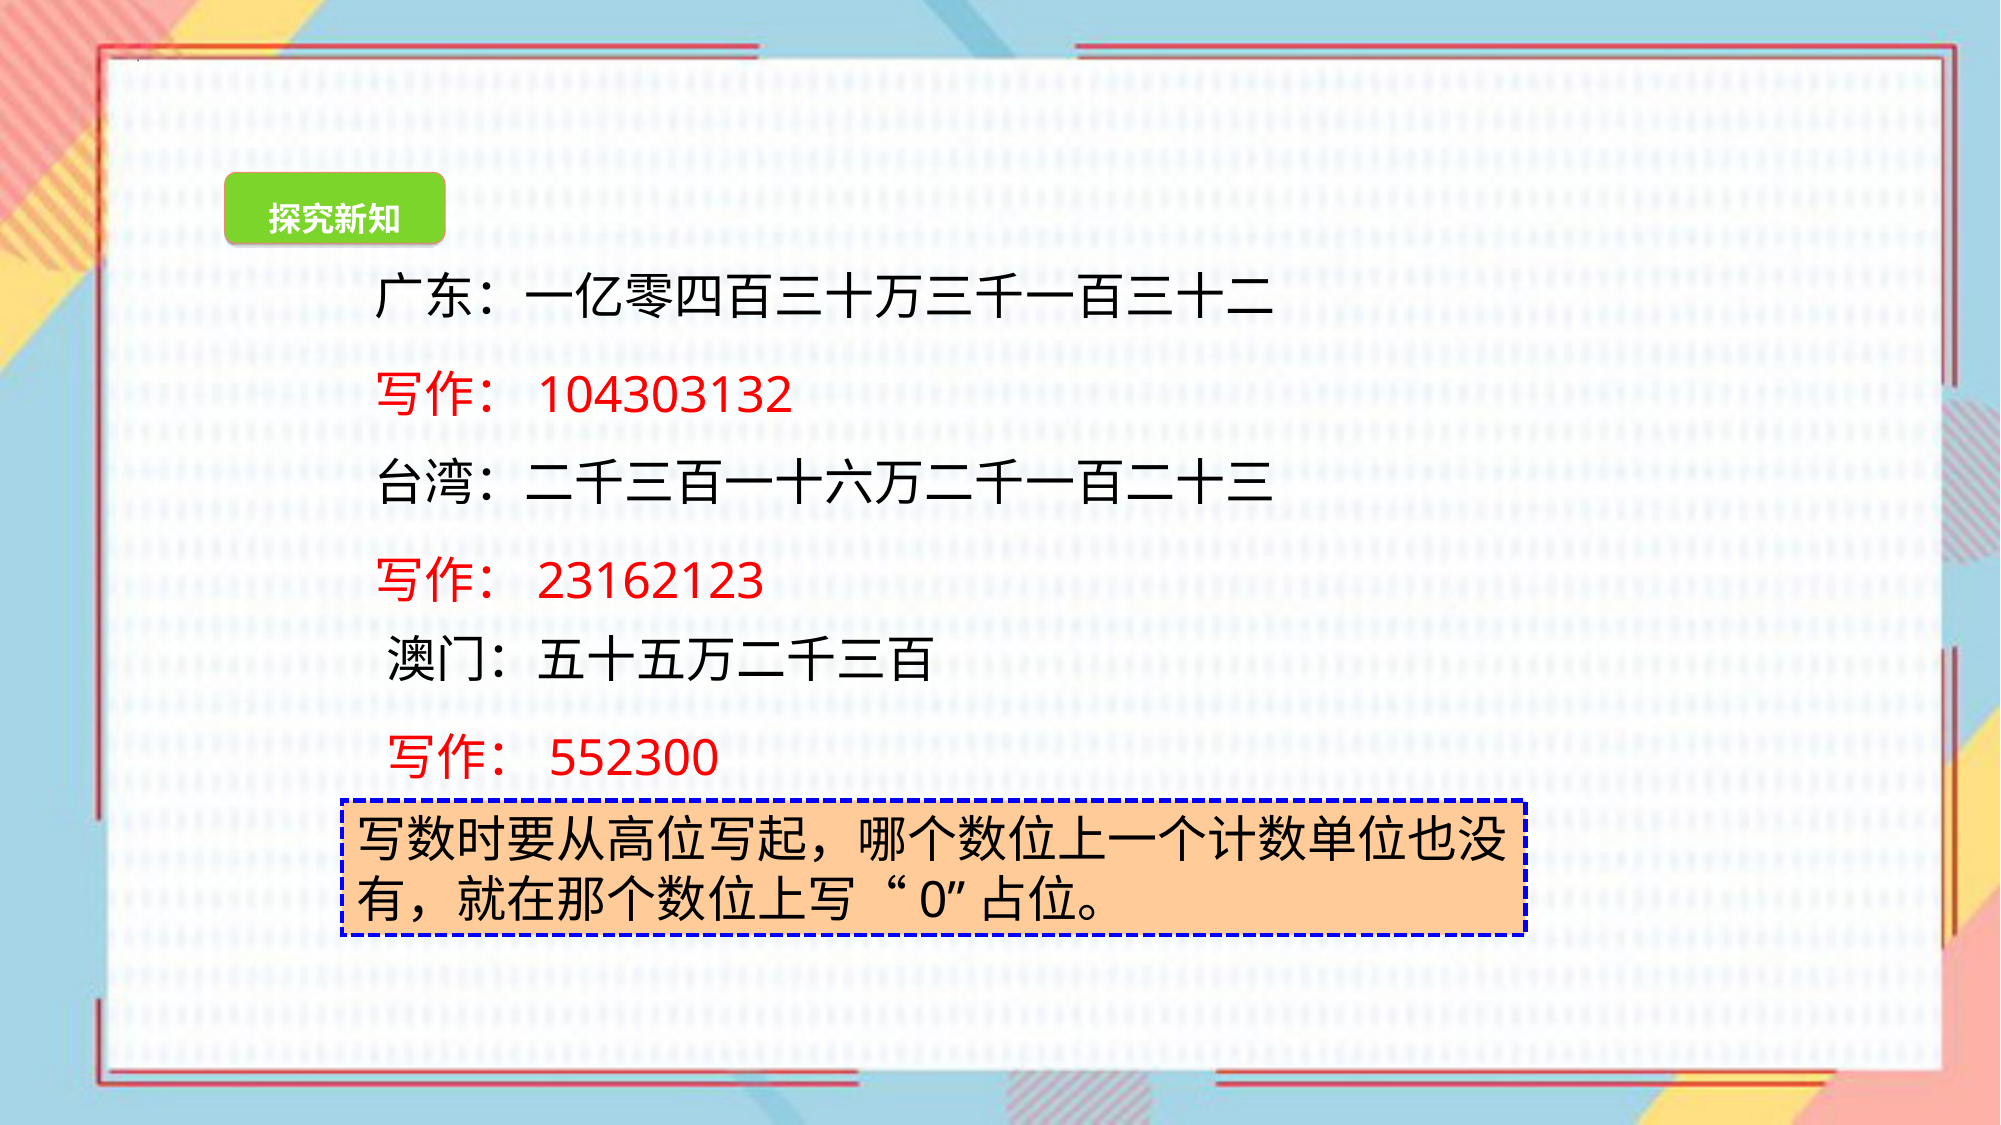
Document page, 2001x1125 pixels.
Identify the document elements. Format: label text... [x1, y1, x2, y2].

text_box 台湾：二千三百一十六万二千一百二十三 [360, 443, 1544, 519]
text_box 写作：104303132 [360, 354, 853, 430]
picture [0, 0, 2001, 1125]
text_box 澳门：五十五万二千三百 [371, 620, 1556, 696]
text_box 探究新知 [224, 172, 446, 244]
text_box 写作：23162123 [360, 540, 853, 616]
text_box 写作：552300 [371, 717, 864, 793]
text_box 广东：一亿零四百三十万三千一百三十二 [360, 257, 1544, 332]
text_box 写数时要从高位写起，哪个数位上一个计数单位也没有，就在那个数位上写“0”占位。 [342, 800, 1526, 936]
